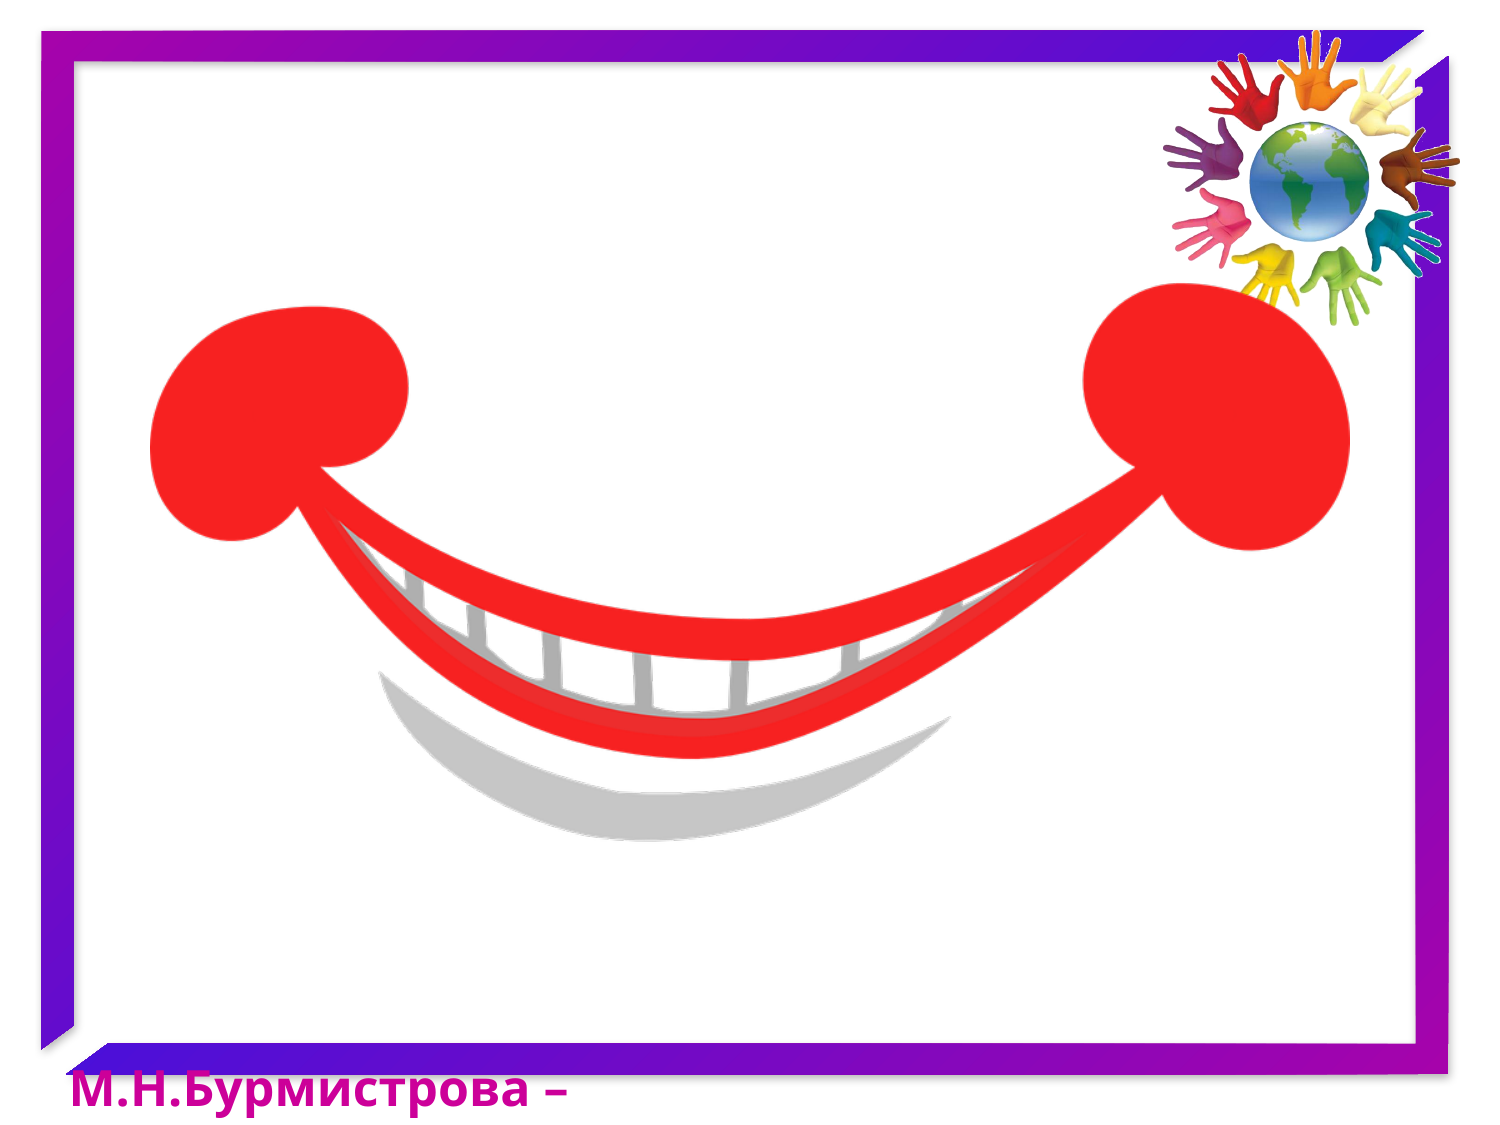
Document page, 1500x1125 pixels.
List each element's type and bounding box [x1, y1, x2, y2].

picture [149, 30, 1460, 863]
